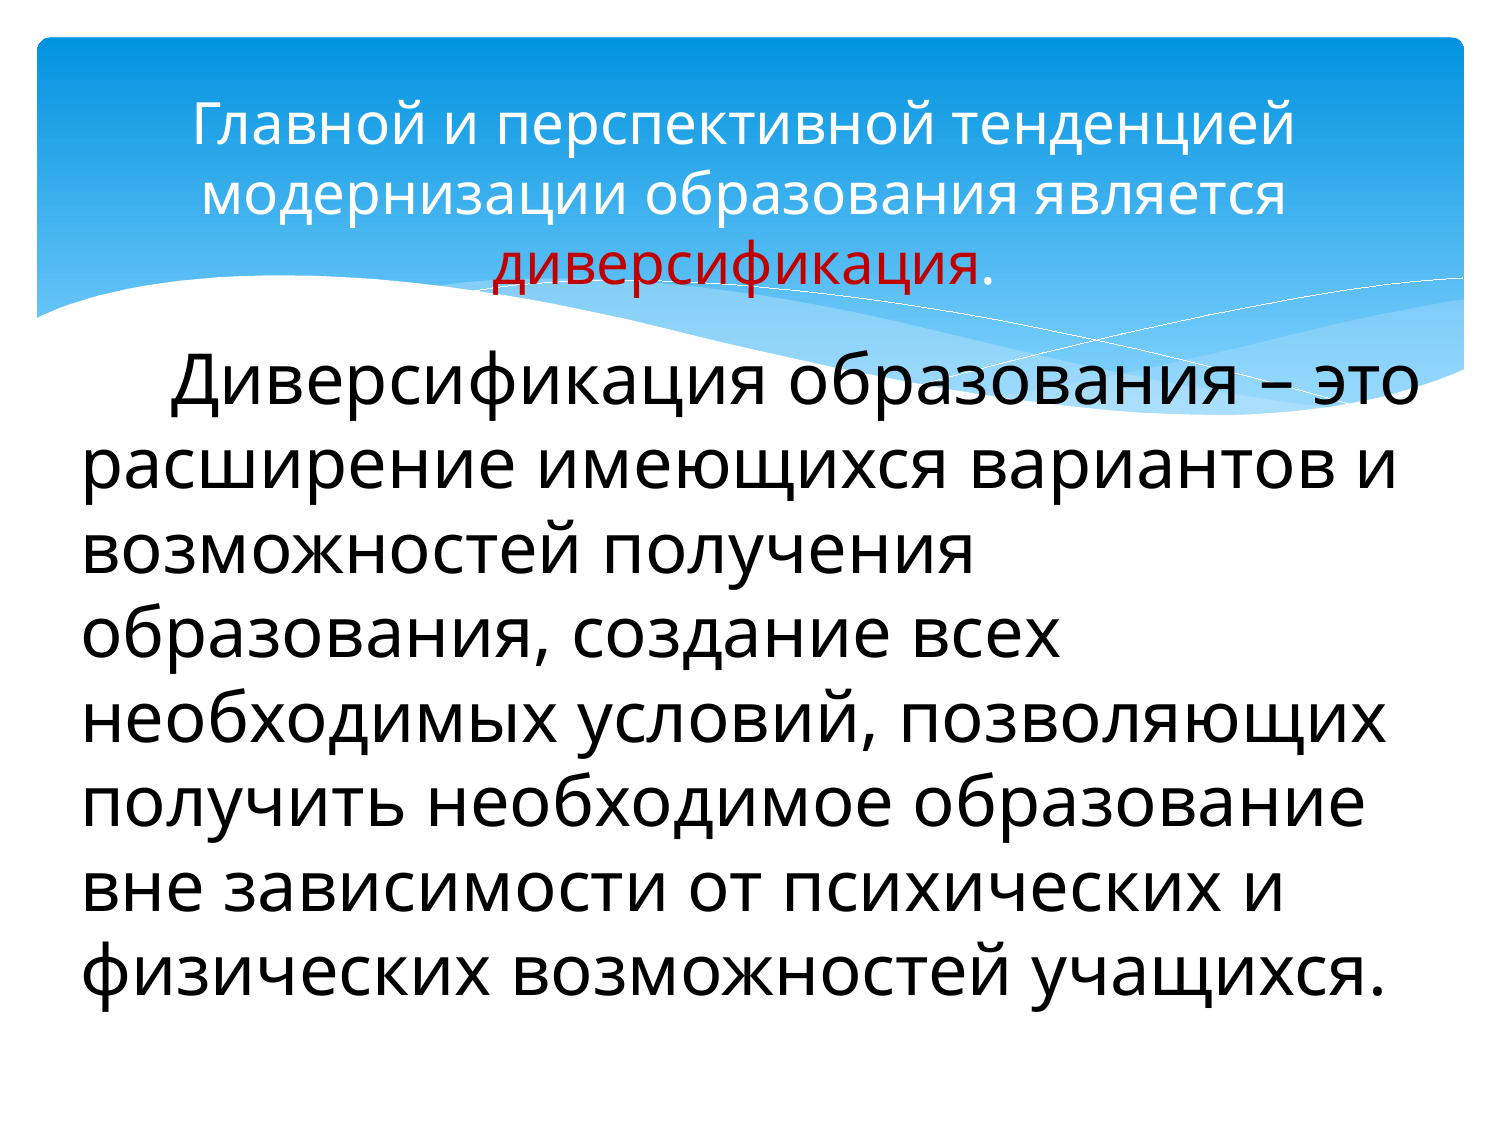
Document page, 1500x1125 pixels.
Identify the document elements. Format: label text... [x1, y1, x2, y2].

title Главной и перспективной тенденцией модернизации образования является диверсификация. [17, 55, 1471, 398]
list Диверсификация образования – это расширение имеющихся вариантов и возможностей получения образования, создание всех необходимых условий, позволяющих получить необходимое образование вне зависимости от психических и физических возможностей учащихся. [64, 398, 1447, 1059]
